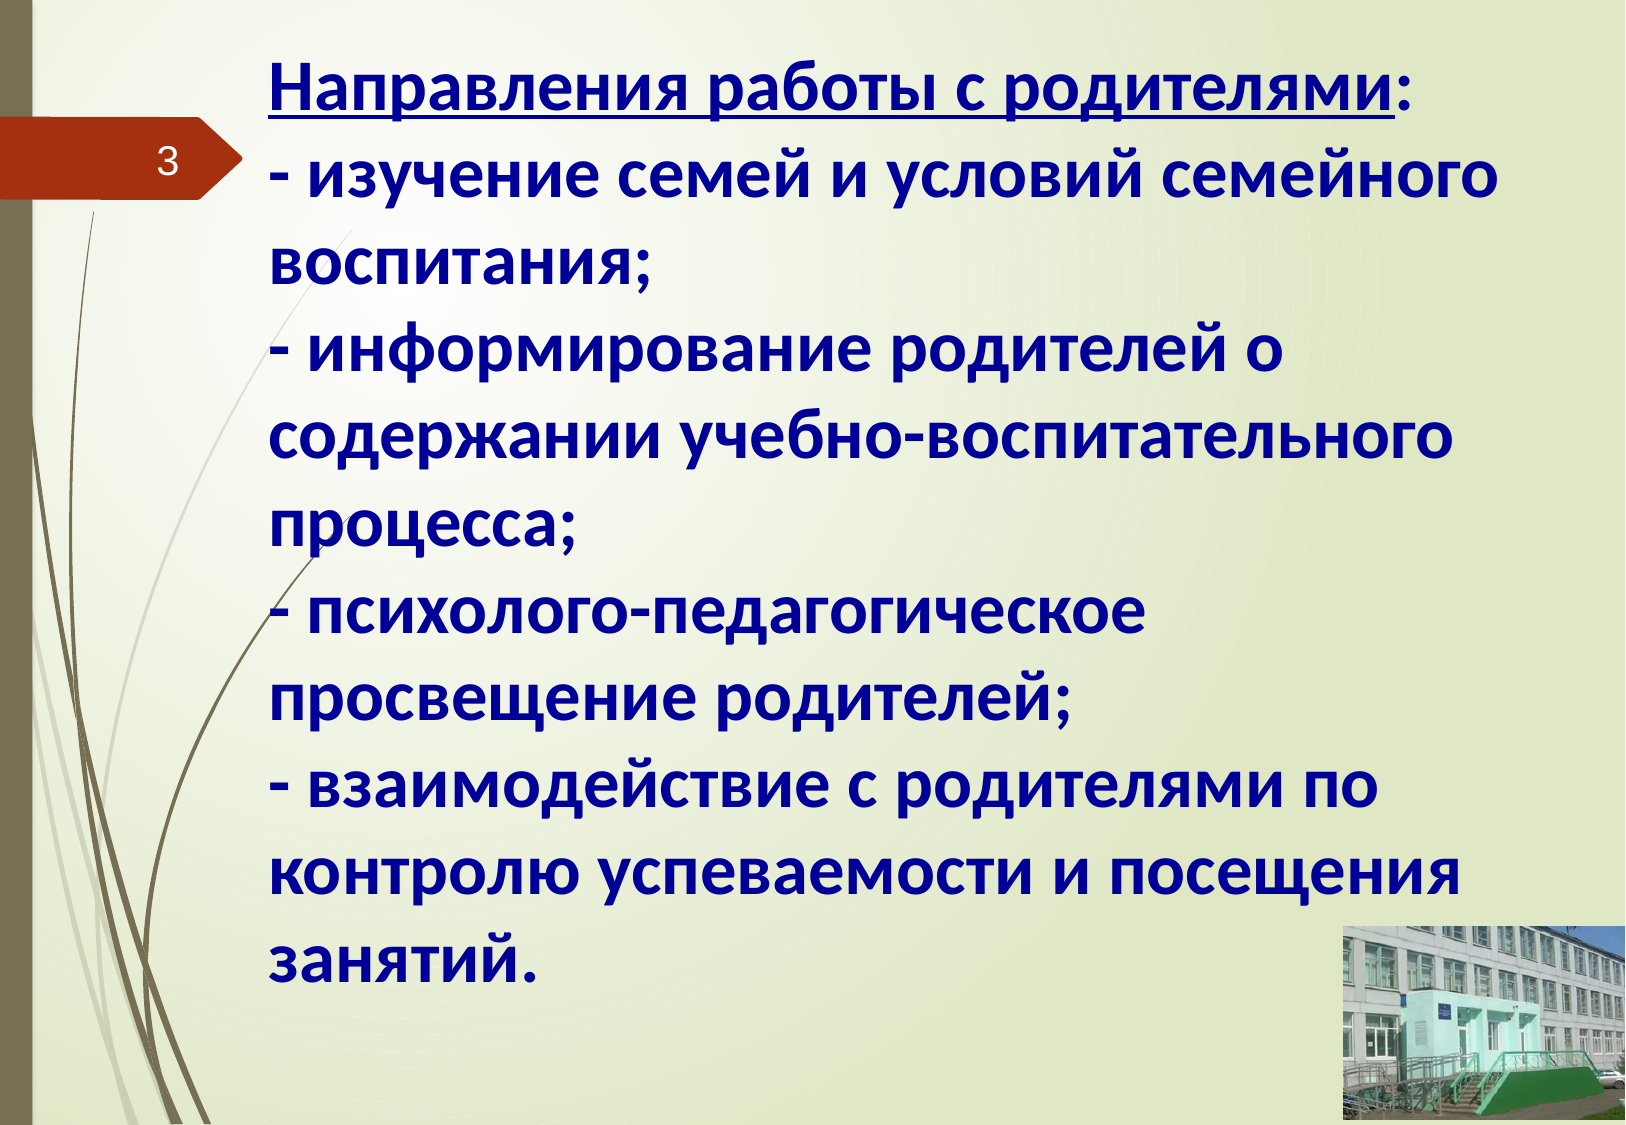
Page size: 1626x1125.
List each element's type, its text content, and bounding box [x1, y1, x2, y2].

list Направления работы с родителями: - изучение семей и условий семейного воспитания; - информирование родителей о содержании учебно-воспитательного процесса; - психолого-педагогическое просвещение родителей; - взаимодействие с родителями по контролю успеваемости и посещения занятий. [253, 29, 1544, 1005]
picture [1343, 926, 1625, 1121]
slide_number 3 [90, 129, 195, 190]
